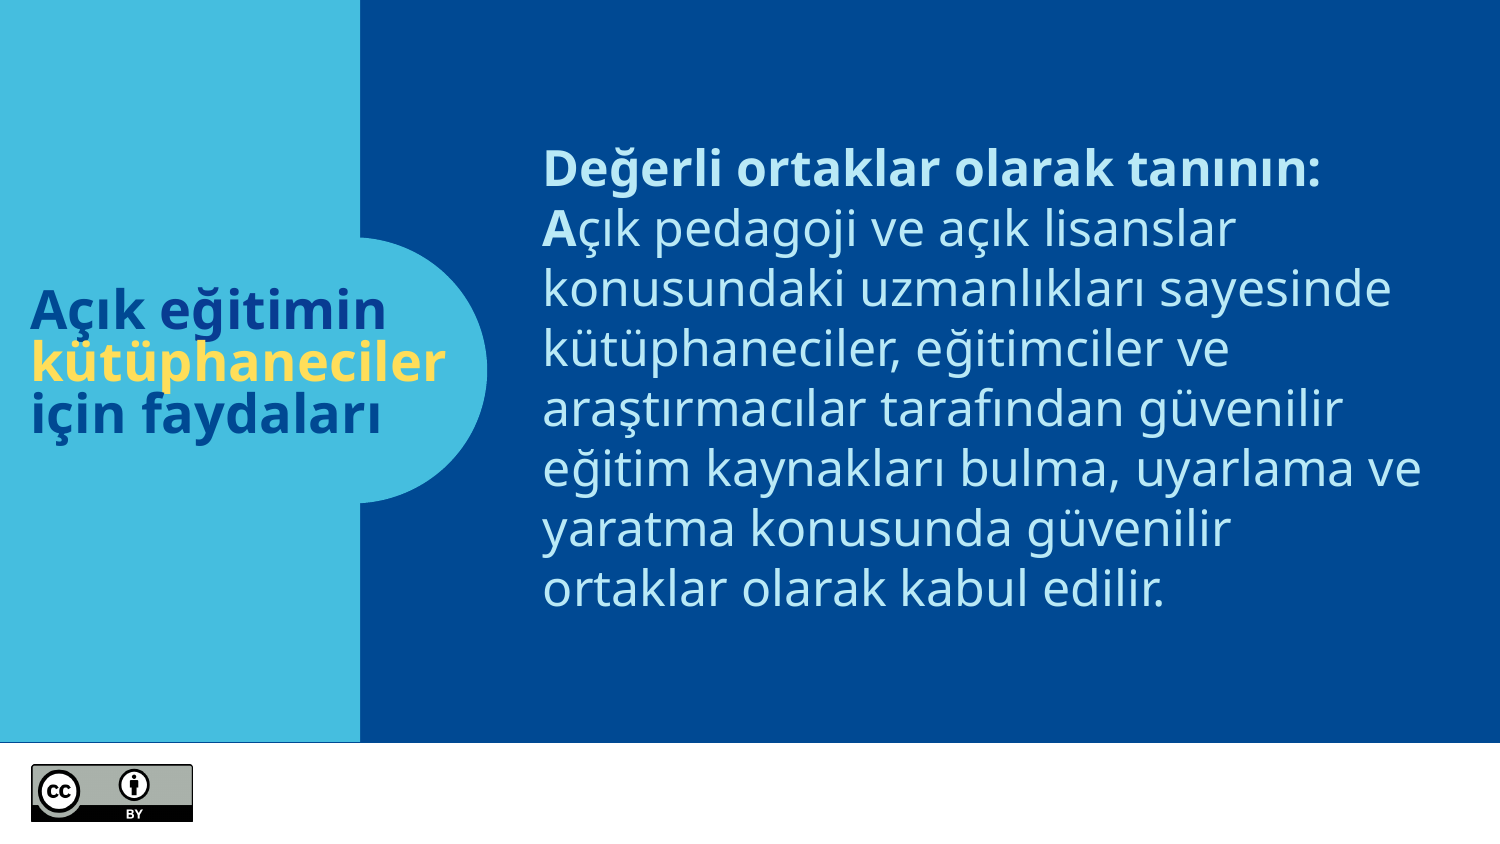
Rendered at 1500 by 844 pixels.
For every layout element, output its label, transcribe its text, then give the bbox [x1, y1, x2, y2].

text_box [252, 459, 453, 504]
picture [31, 764, 193, 822]
text_box Değerli ortaklar olarak tanının: Açık pedagoji ve açık lisanslar konusundaki uzmanlıkları sayesinde kütüphaneciler, eğitimciler ve araştırmacılar tarafından güvenilir eğitim kaynakları bulma, uyarlama ve yaratma konusunda güvenilir ortaklar olarak kabul edilir. [527, 121, 1443, 632]
text_box [260, 237, 445, 273]
text_box Açık eğitimin kütüphaneciler için faydaları [15, 273, 465, 459]
text_box [465, 297, 488, 444]
text_box [0, 750, 1500, 844]
text_box [0, 0, 361, 742]
